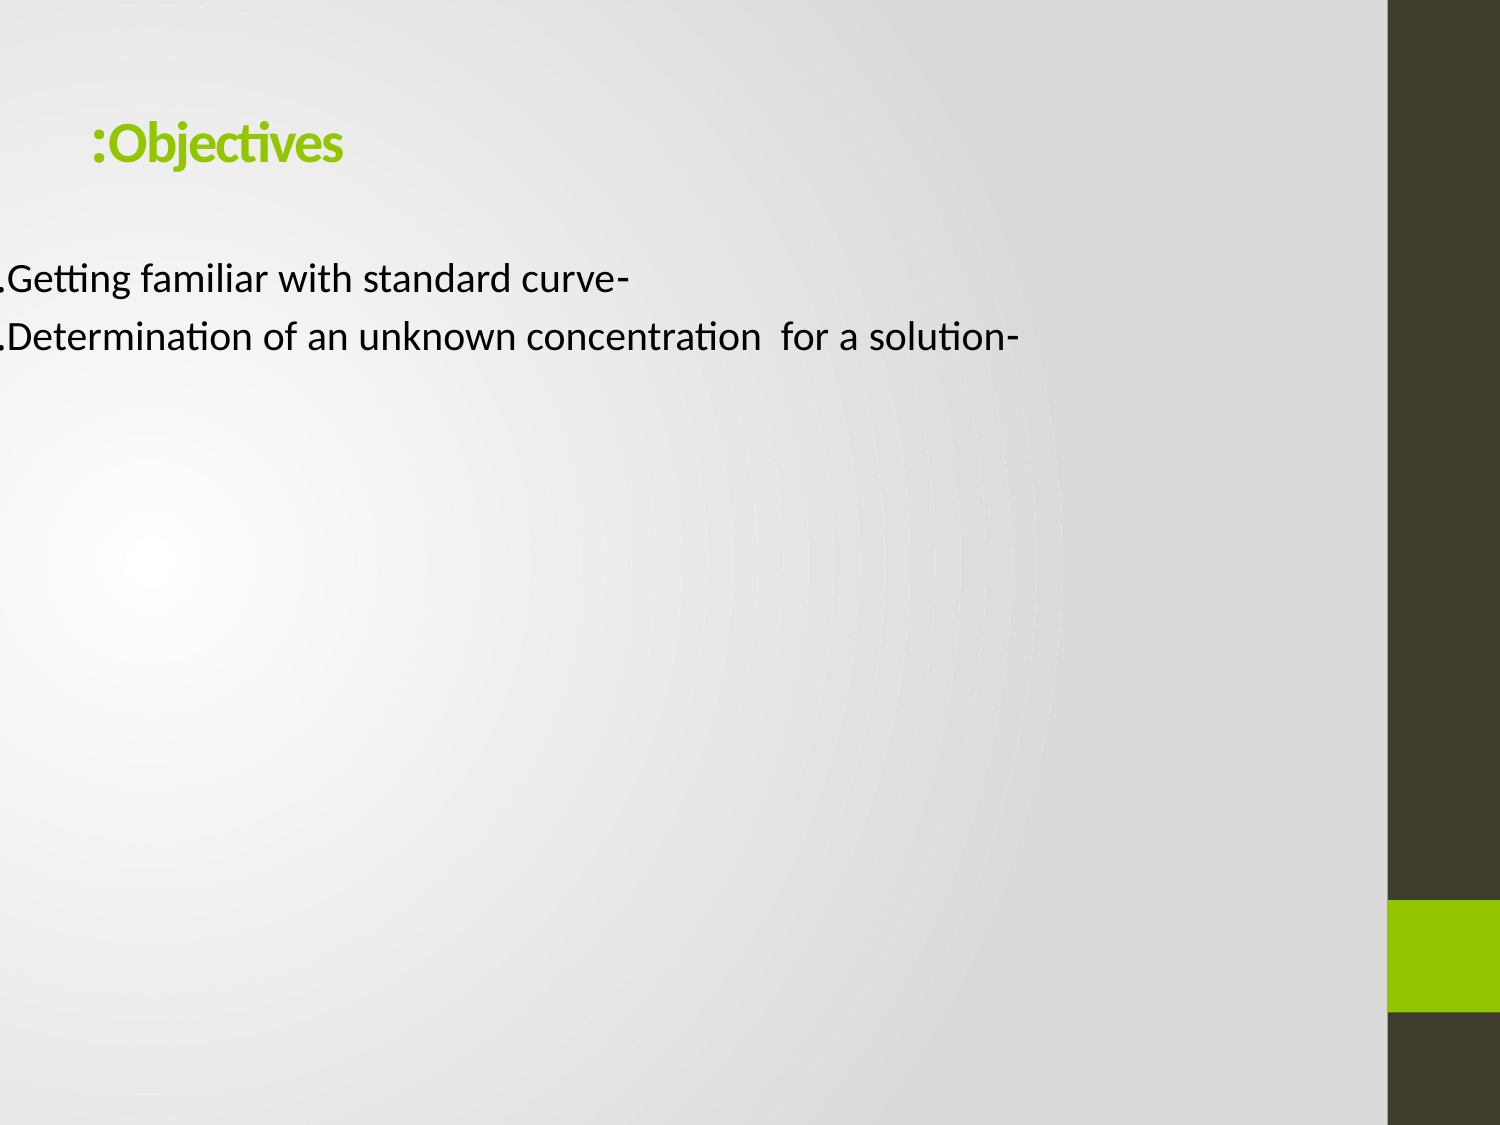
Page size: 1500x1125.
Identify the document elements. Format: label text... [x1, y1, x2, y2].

title Objectives: [75, 45, 1325, 184]
list -Getting familiar with standard curve. -Determination of an unknown concentration for a solution. [0, 184, 1499, 905]
